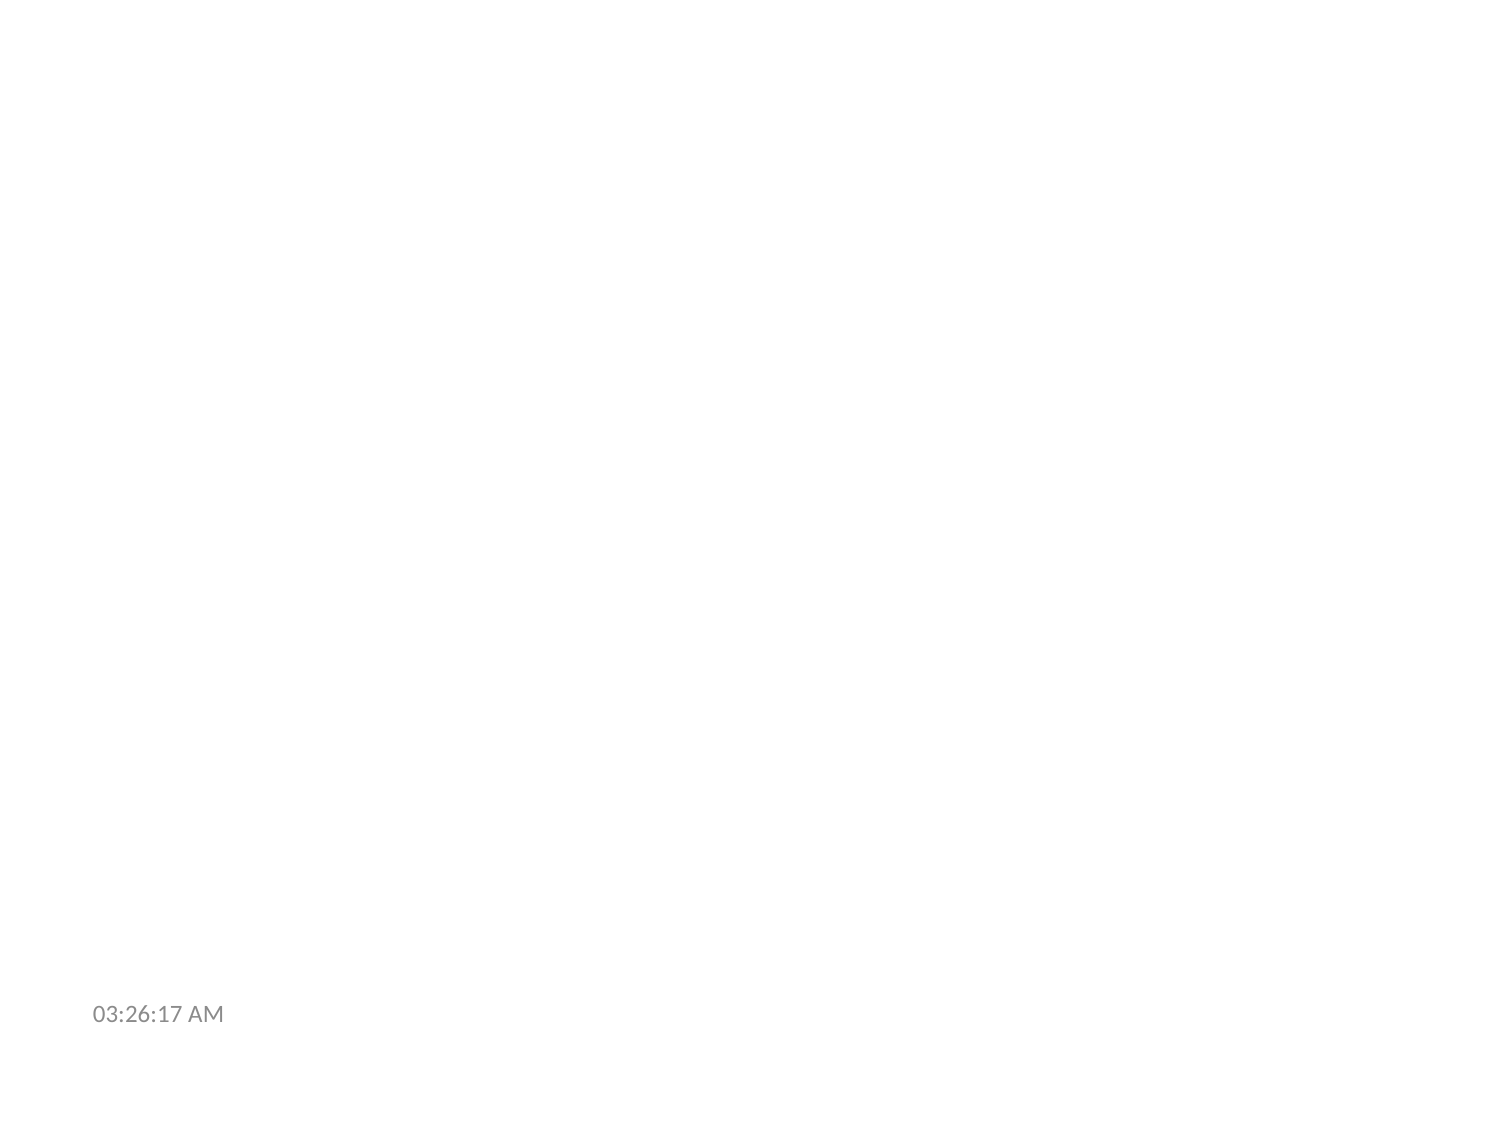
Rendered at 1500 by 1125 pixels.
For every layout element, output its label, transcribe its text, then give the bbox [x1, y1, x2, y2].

text_box 3:35:09 PM [77, 982, 428, 1043]
